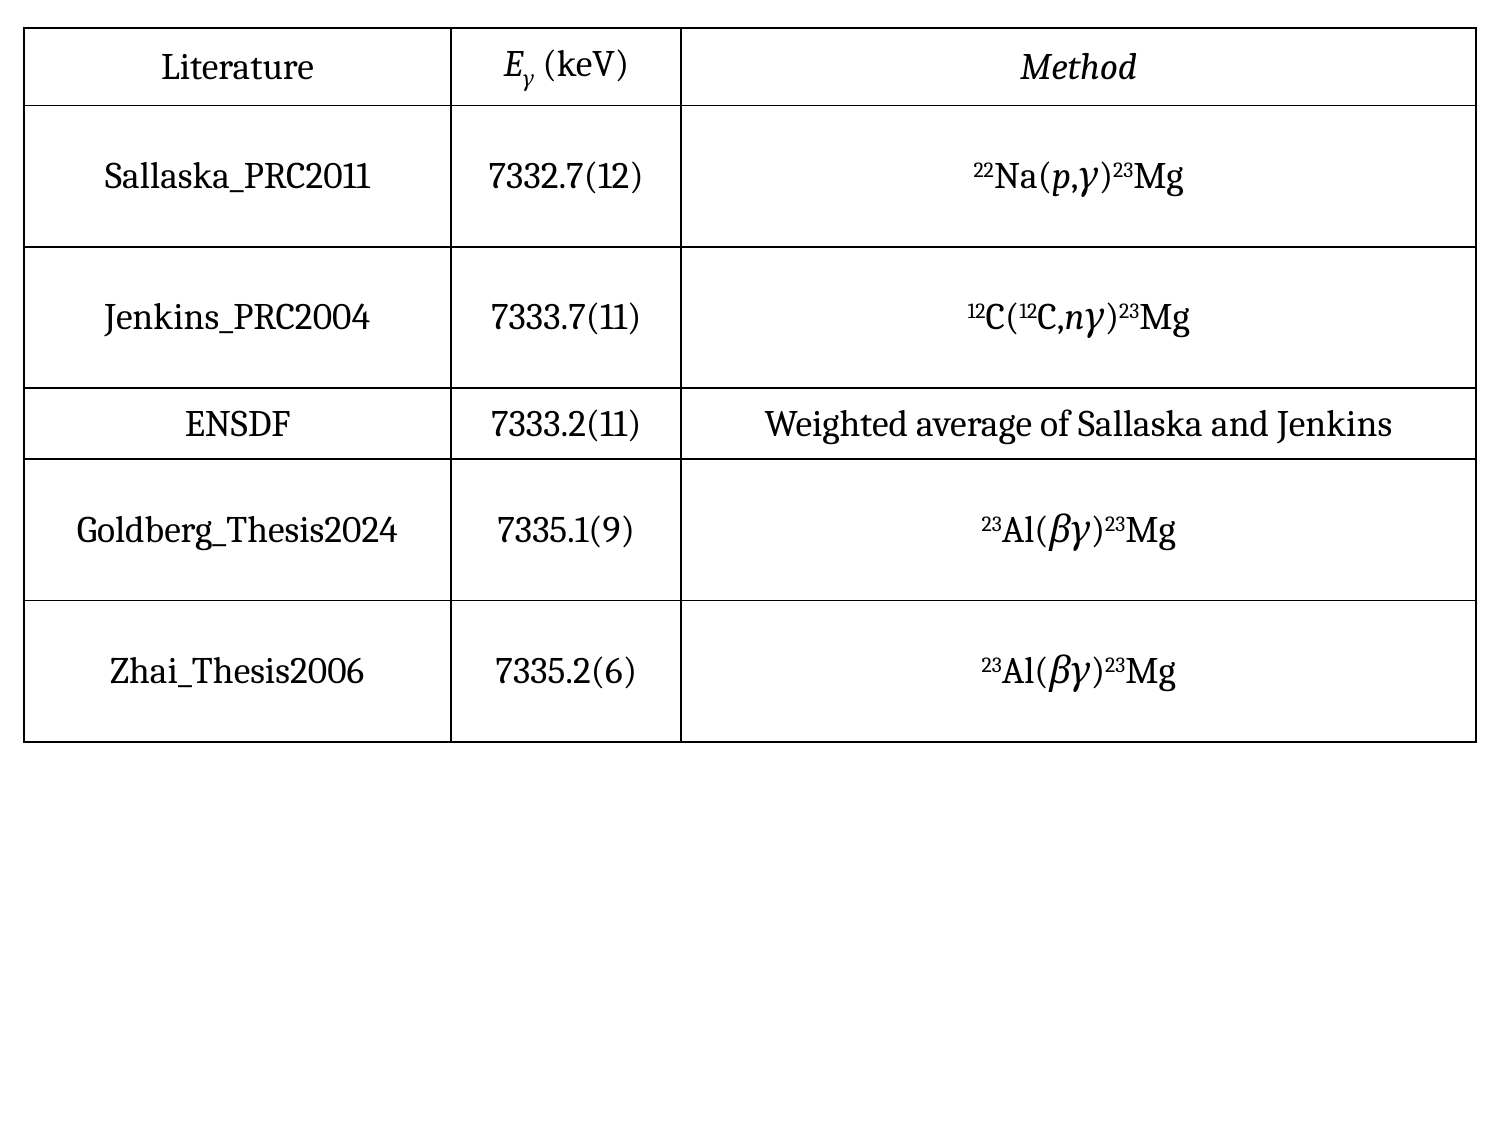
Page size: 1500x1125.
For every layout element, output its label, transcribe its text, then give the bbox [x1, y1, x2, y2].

table_cell Sallaska_PRC2011 [25, 106, 450, 246]
table_cell Weighted average of Sallaska and Jenkins [682, 389, 1475, 458]
table_cell 22Na(p,γ)23Mg [682, 106, 1475, 246]
table_cell 7333.7(11) [452, 248, 680, 387]
table_cell 7333.2(11) [452, 389, 680, 458]
table_cell Zhai_Thesis2006 [25, 601, 450, 741]
table_header Literature [25, 29, 450, 105]
table_cell Goldberg_Thesis2024 [25, 460, 450, 600]
table_cell Jenkins_PRC2004 [25, 248, 450, 387]
table_cell 7332.7(12) [452, 106, 680, 246]
table_cell 7335.2(6) [452, 601, 680, 741]
table_header Eγ (keV) [452, 29, 680, 105]
table_cell 12C(12C,nγ)23Mg [682, 248, 1475, 387]
table_header Method [682, 29, 1475, 105]
table_cell ENSDF [25, 389, 450, 458]
table_cell 7335.1(9) [452, 460, 680, 600]
table_cell 23Al(βγ)23Mg [682, 601, 1475, 741]
table_cell 23Al(βγ)23Mg [682, 460, 1475, 600]
